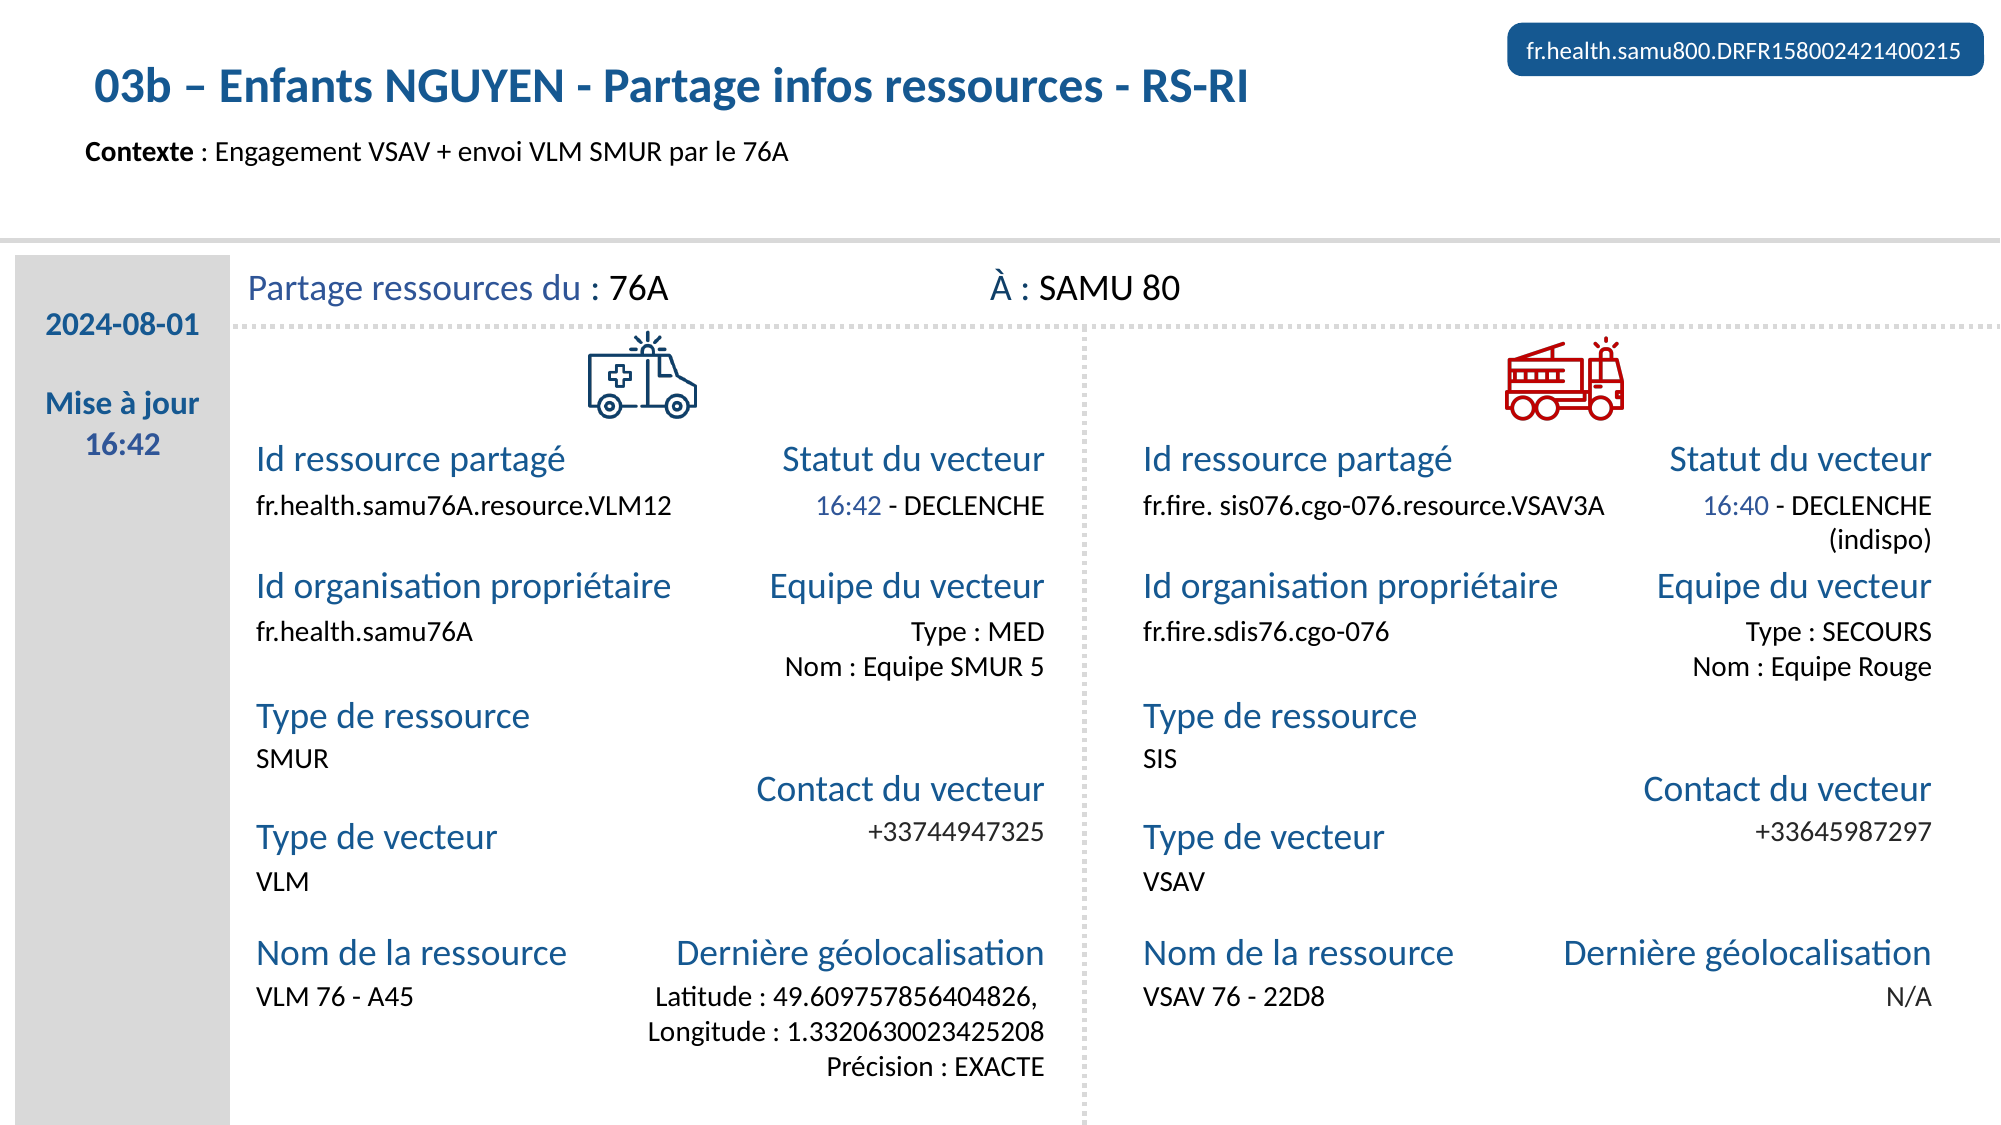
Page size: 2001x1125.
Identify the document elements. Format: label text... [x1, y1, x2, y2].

text_box Latitude : 49.609757856404826, Longitude : 1.3320630023425208 Précision : EXACTE [620, 970, 1060, 1090]
text_box Id organisation propriétaire [1128, 553, 1591, 605]
text_box 16:42 - DECLENCHE [777, 478, 1060, 529]
text_box Id organisation propriétaire [241, 553, 704, 605]
text_box Nom de la ressource [241, 920, 614, 981]
text_box Contact du vecteur [1609, 756, 1947, 817]
text_box Type de ressource [1128, 683, 1470, 744]
text_box N/A [1507, 970, 1947, 1020]
text_box Id ressource partagé [1128, 427, 1591, 478]
text_box Dernière géolocalisation [1526, 920, 1947, 970]
text_box fr.fire.sdis76.cgo-076 [1128, 605, 1591, 655]
text_box Type : MED Nom : Equipe SMUR 5 [729, 605, 1060, 690]
text_box +33645987297 [1634, 804, 1947, 855]
text_box Type de vecteur [241, 805, 554, 865]
text_box fr.fire. sis076.cgo-076.resource.VSAV3A [1128, 478, 1624, 529]
text_box fr.health.samu800.DRFR158002421400215 [1507, 22, 1985, 77]
text_box Partage ressources du : 76A [233, 256, 735, 316]
text_box VLM 76 - A45 [241, 970, 565, 1020]
text_box +33744947325 [747, 804, 1060, 855]
text_box Dernière géolocalisation [639, 920, 1060, 970]
text_box À : SAMU 80 [834, 256, 1337, 316]
text_box SMUR [241, 731, 554, 782]
text_box Type : SECOURS Nom : Equipe Rouge [1616, 605, 1947, 690]
text_box Statut du vecteur [1652, 427, 1947, 487]
text_box fr.health.samu76A [241, 605, 704, 655]
text_box VSAV [1128, 854, 1379, 905]
text_box Contact du vecteur [722, 756, 1060, 817]
text_box VLM [241, 854, 492, 905]
text_box fr.health.samu76A.resource.VLM12 [241, 478, 704, 529]
text_box 03b – Enfants NGUYEN - Partage infos ressources - RS-RI [79, 45, 1508, 121]
text_box Equipe du vecteur [722, 553, 1060, 614]
text_box VSAV 76 - 22D8 [1128, 970, 1452, 1020]
text_box SIS [1128, 731, 1441, 782]
text_box Equipe du vecteur [1609, 553, 1947, 614]
text_box Statut du vecteur [765, 427, 1060, 487]
text_box Nom de la ressource [1128, 920, 1501, 981]
text_box Contexte : Engagement VSAV + envoi VLM SMUR par le 76A [79, 126, 1481, 173]
picture [588, 320, 697, 429]
text_box Type de vecteur [1128, 805, 1441, 865]
text_box Type de ressource [241, 683, 583, 744]
text_box 16:40 - DECLENCHE (indispo) [1664, 478, 1947, 553]
text_box 2024-08-01 Mise à jour 16:42 [15, 255, 230, 1125]
text_box Id ressource partagé [241, 427, 704, 478]
picture [1505, 319, 1624, 438]
